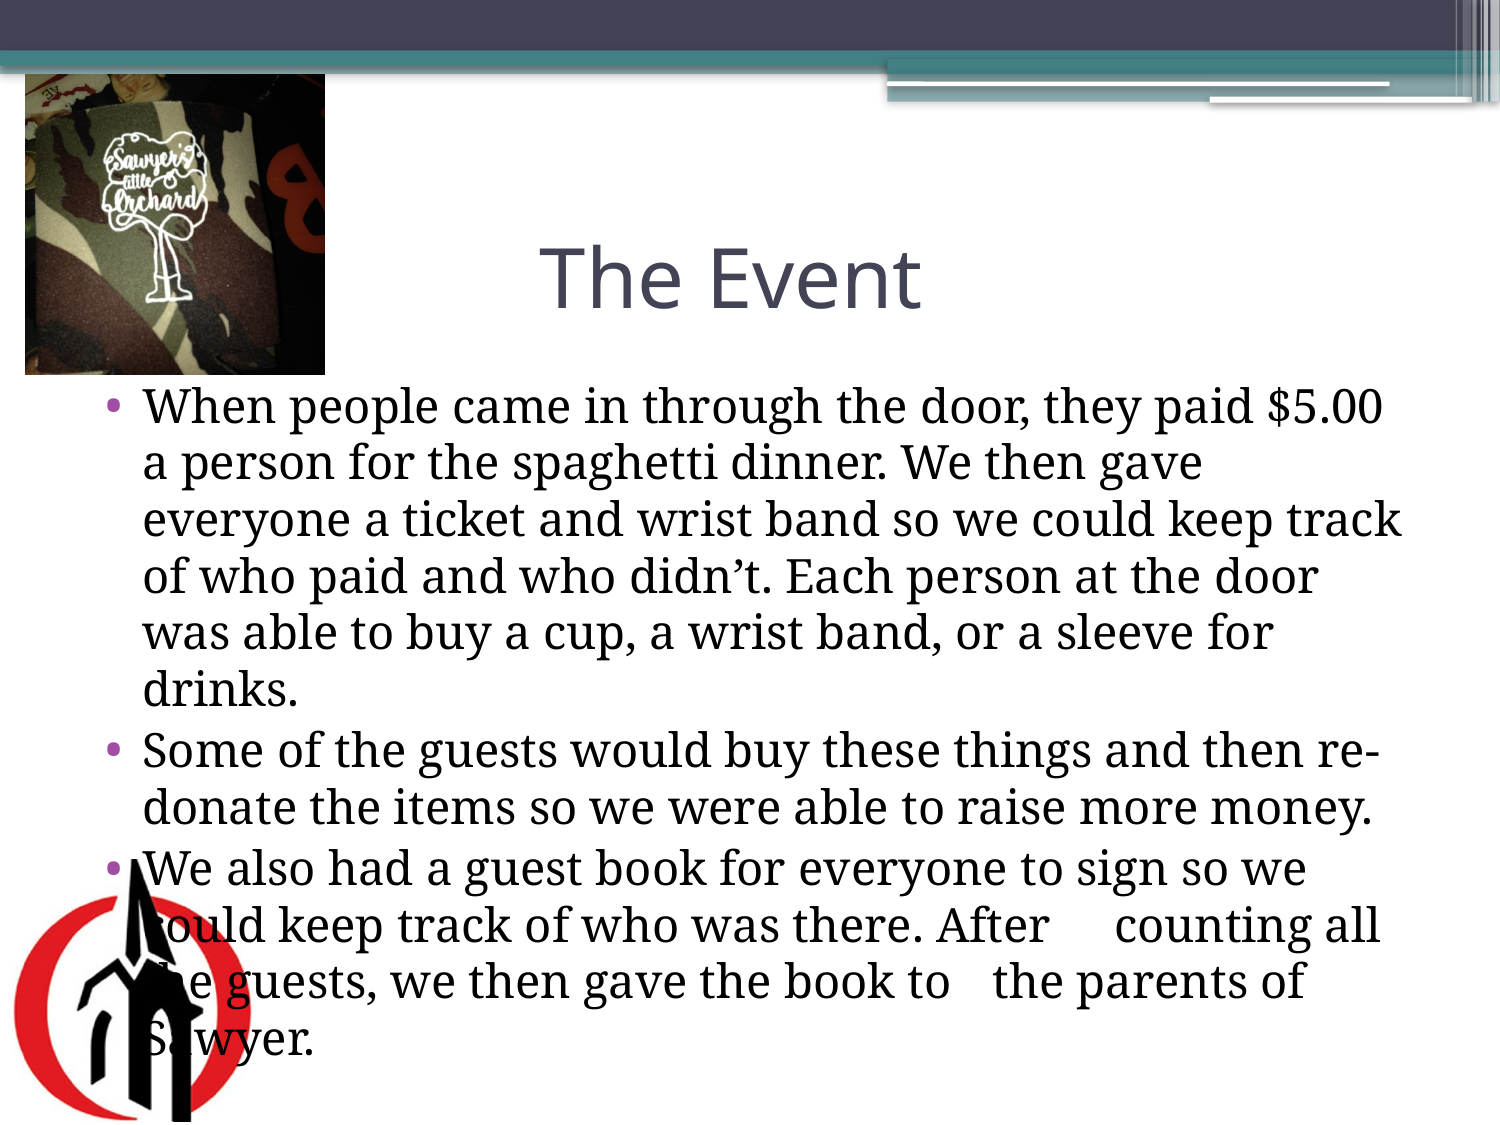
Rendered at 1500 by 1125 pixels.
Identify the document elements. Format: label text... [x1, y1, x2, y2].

title The Event [331, 187, 1425, 363]
picture [24, 74, 326, 376]
picture [0, 859, 263, 1122]
list When people came in through the door, they paid $5.00 a person for the spaghetti dinner. We then gave everyone a ticket and wrist band so we could keep track of who paid and who didn’t. Each person at the door was able to buy a cup, a wrist band, or a sleeve for drinks. Some of the guests would buy these things and then re-donate the items so we were able to raise more money. We also had a guest book for everyone to sign so we could keep track of who was there. After counting all the guests, we then gave the book to the parents of Sawyer. [75, 368, 1425, 1079]
